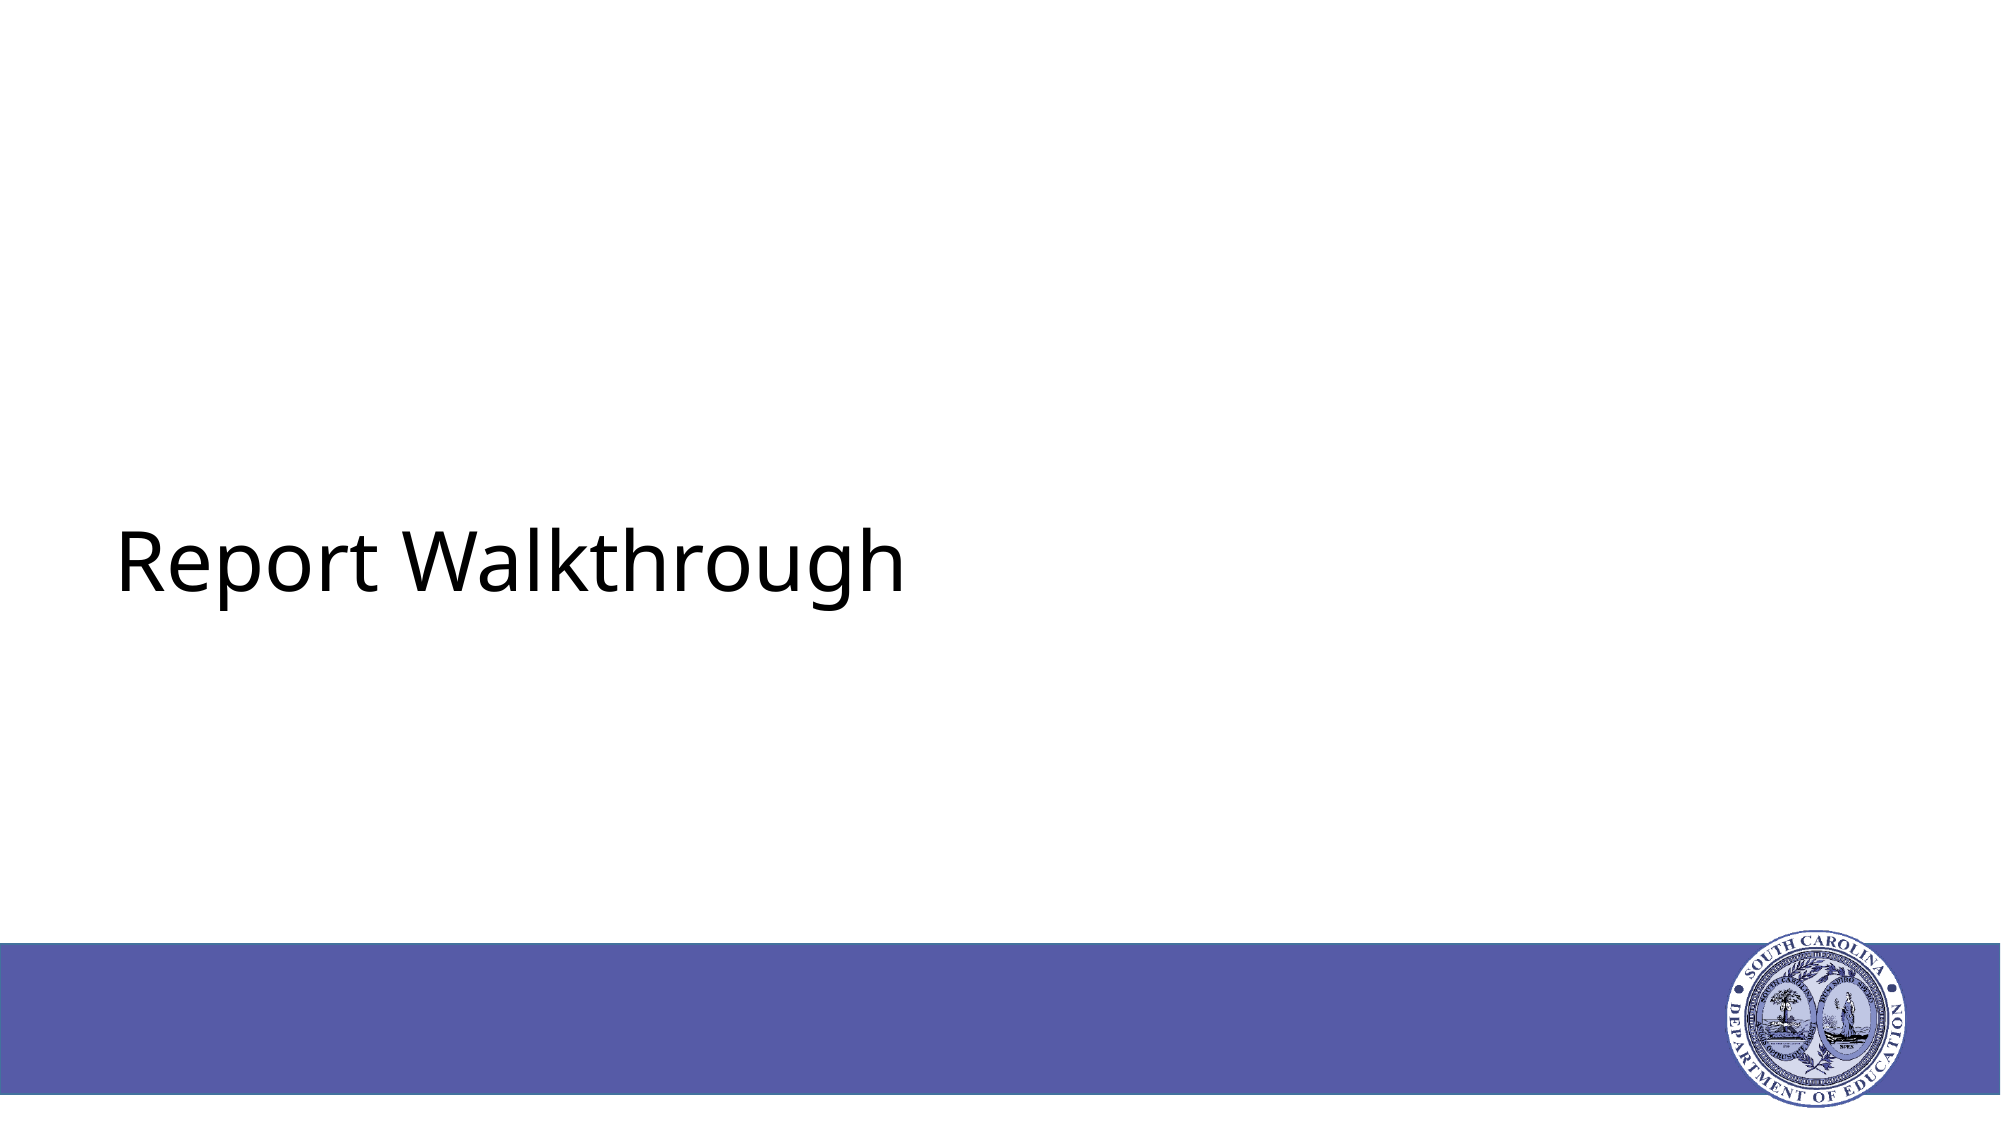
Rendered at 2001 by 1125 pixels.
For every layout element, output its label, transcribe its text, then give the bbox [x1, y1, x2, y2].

picture [1723, 928, 1907, 1109]
title Report Walkthrough [99, 148, 1900, 617]
